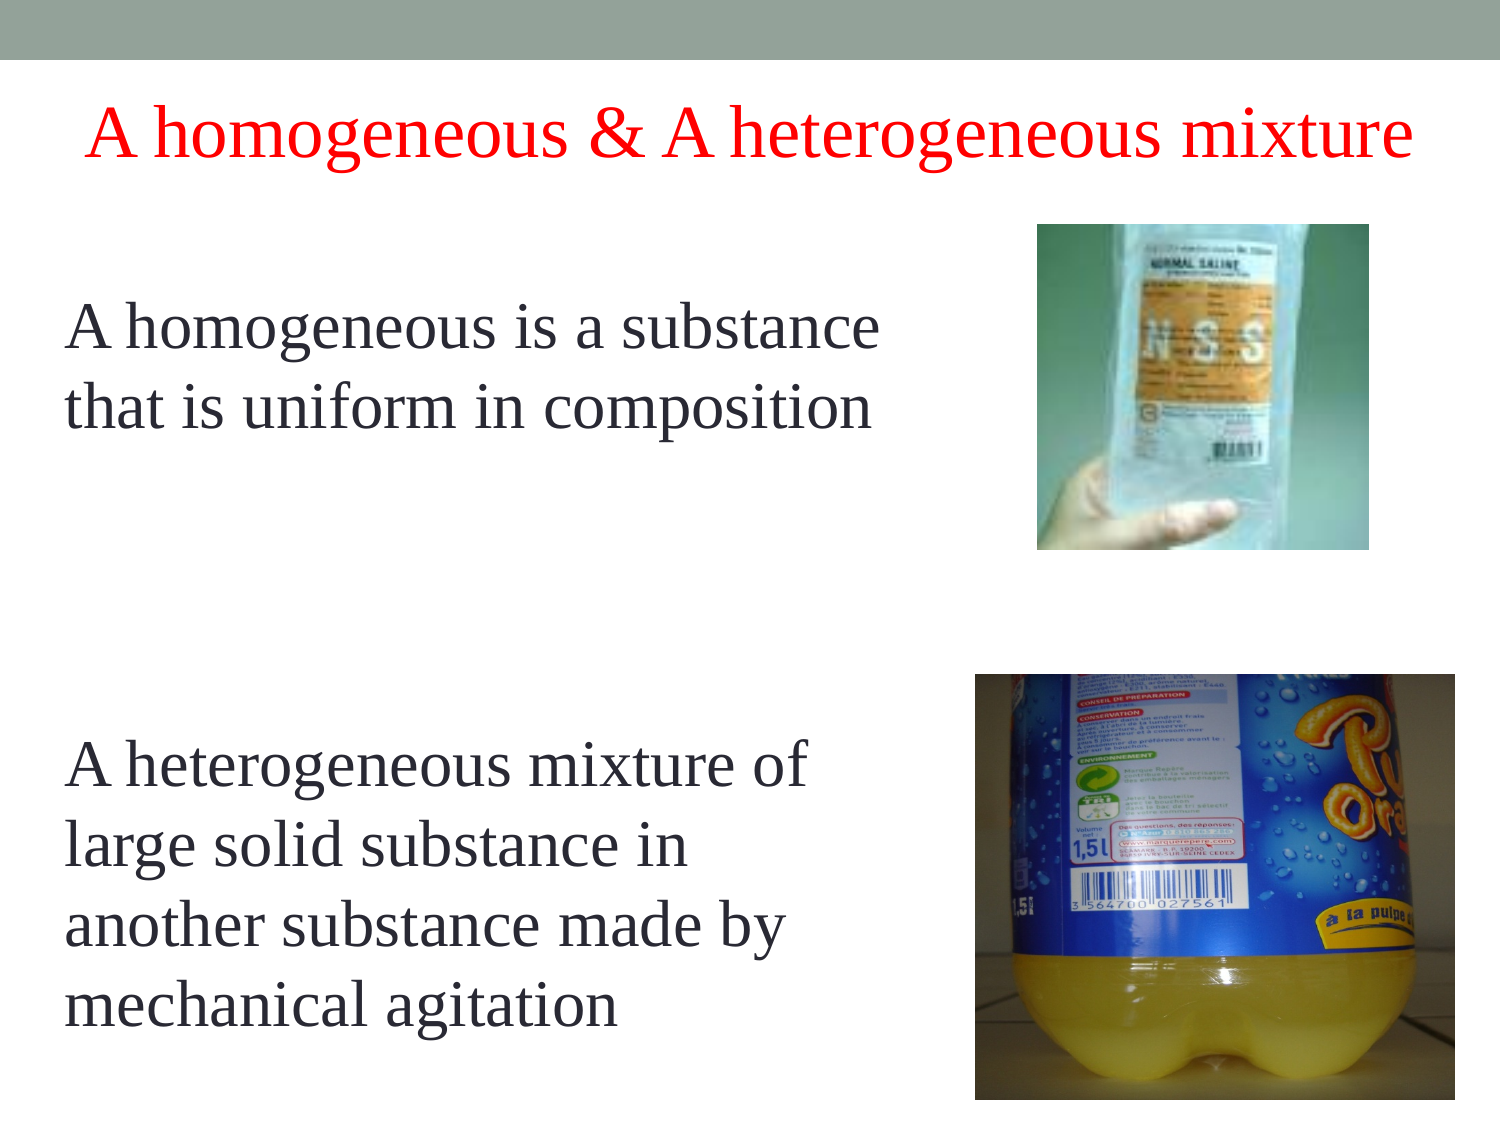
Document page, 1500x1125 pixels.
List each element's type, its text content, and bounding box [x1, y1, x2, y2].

text_box A homogeneous is a substance that is uniform in composition [50, 274, 913, 450]
text_box A homogeneous & A heterogeneous mixture [69, 74, 1449, 180]
picture [974, 674, 1455, 1101]
text_box A heterogeneous mixture of large solid substance in another substance made by mechanical agitation [50, 712, 913, 1047]
picture [1037, 224, 1369, 551]
